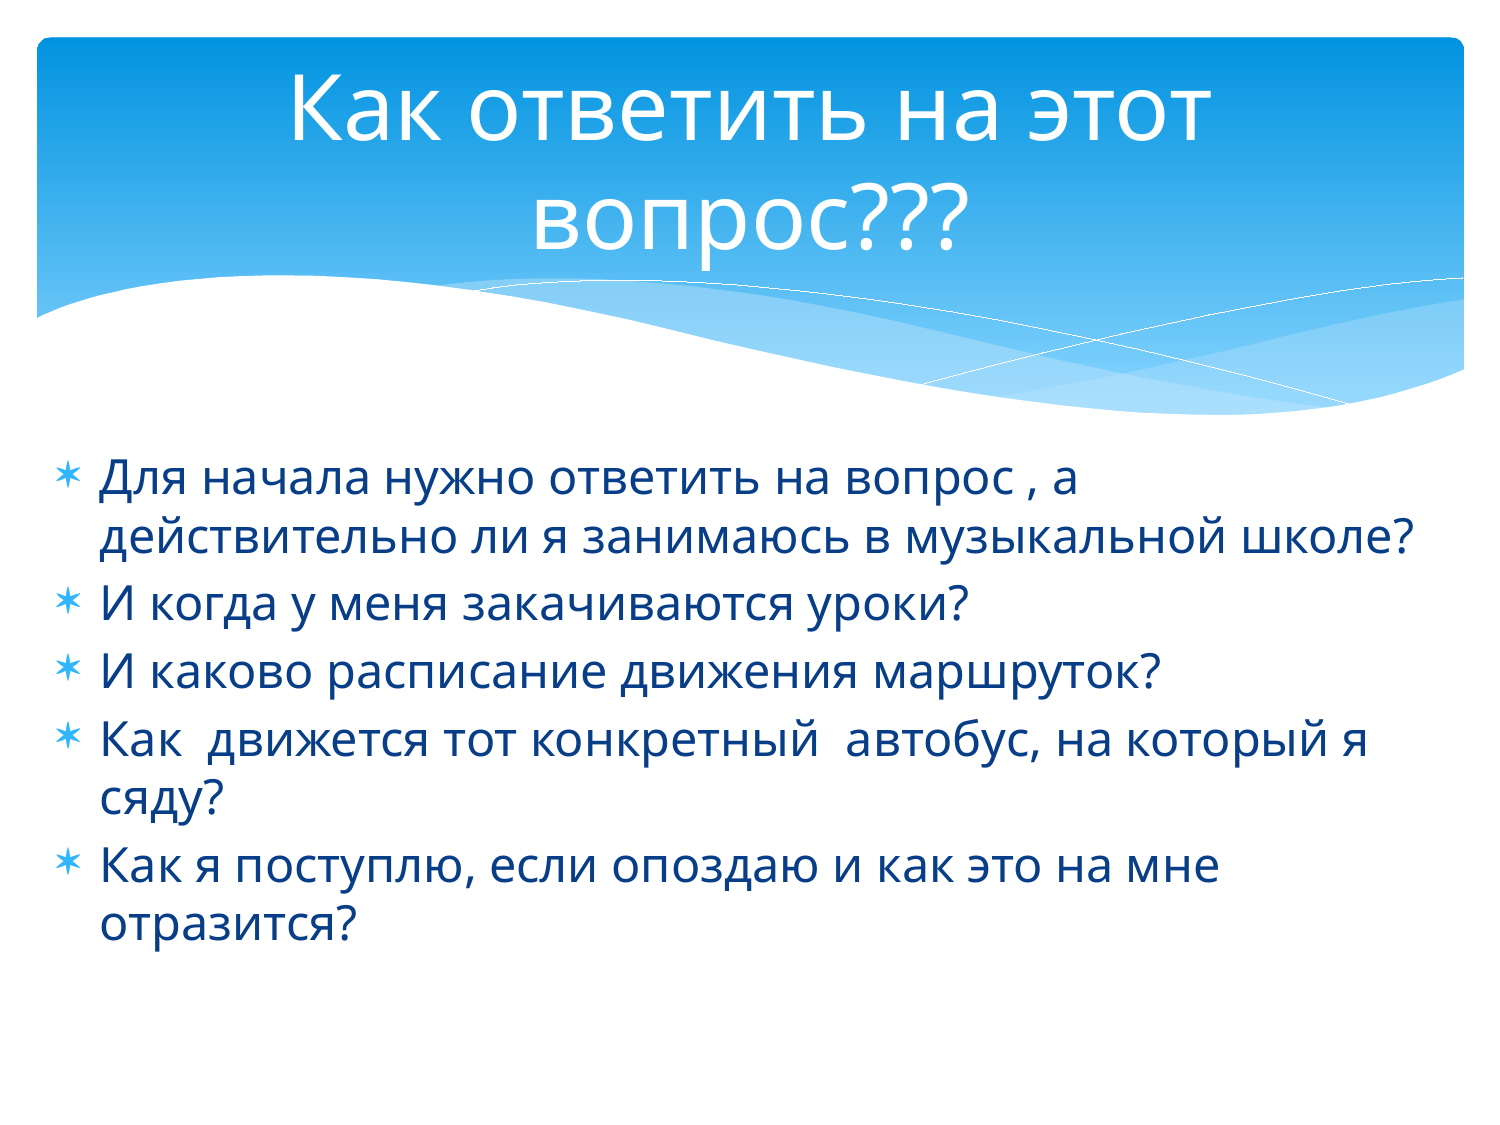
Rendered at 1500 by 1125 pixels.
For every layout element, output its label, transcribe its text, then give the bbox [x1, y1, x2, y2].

list Для начала нужно ответить на вопрос , а действительно ли я занимаюсь в музыкальной школе? И когда у меня закачиваются уроки? И каково расписание движения маршруток? Как движется тот конкретный автобус, на который я сяду? Как я поступлю, если опоздаю и как это на мне отразится? [41, 438, 1459, 1005]
title Как ответить на этот вопрос??? [75, 55, 1425, 261]
